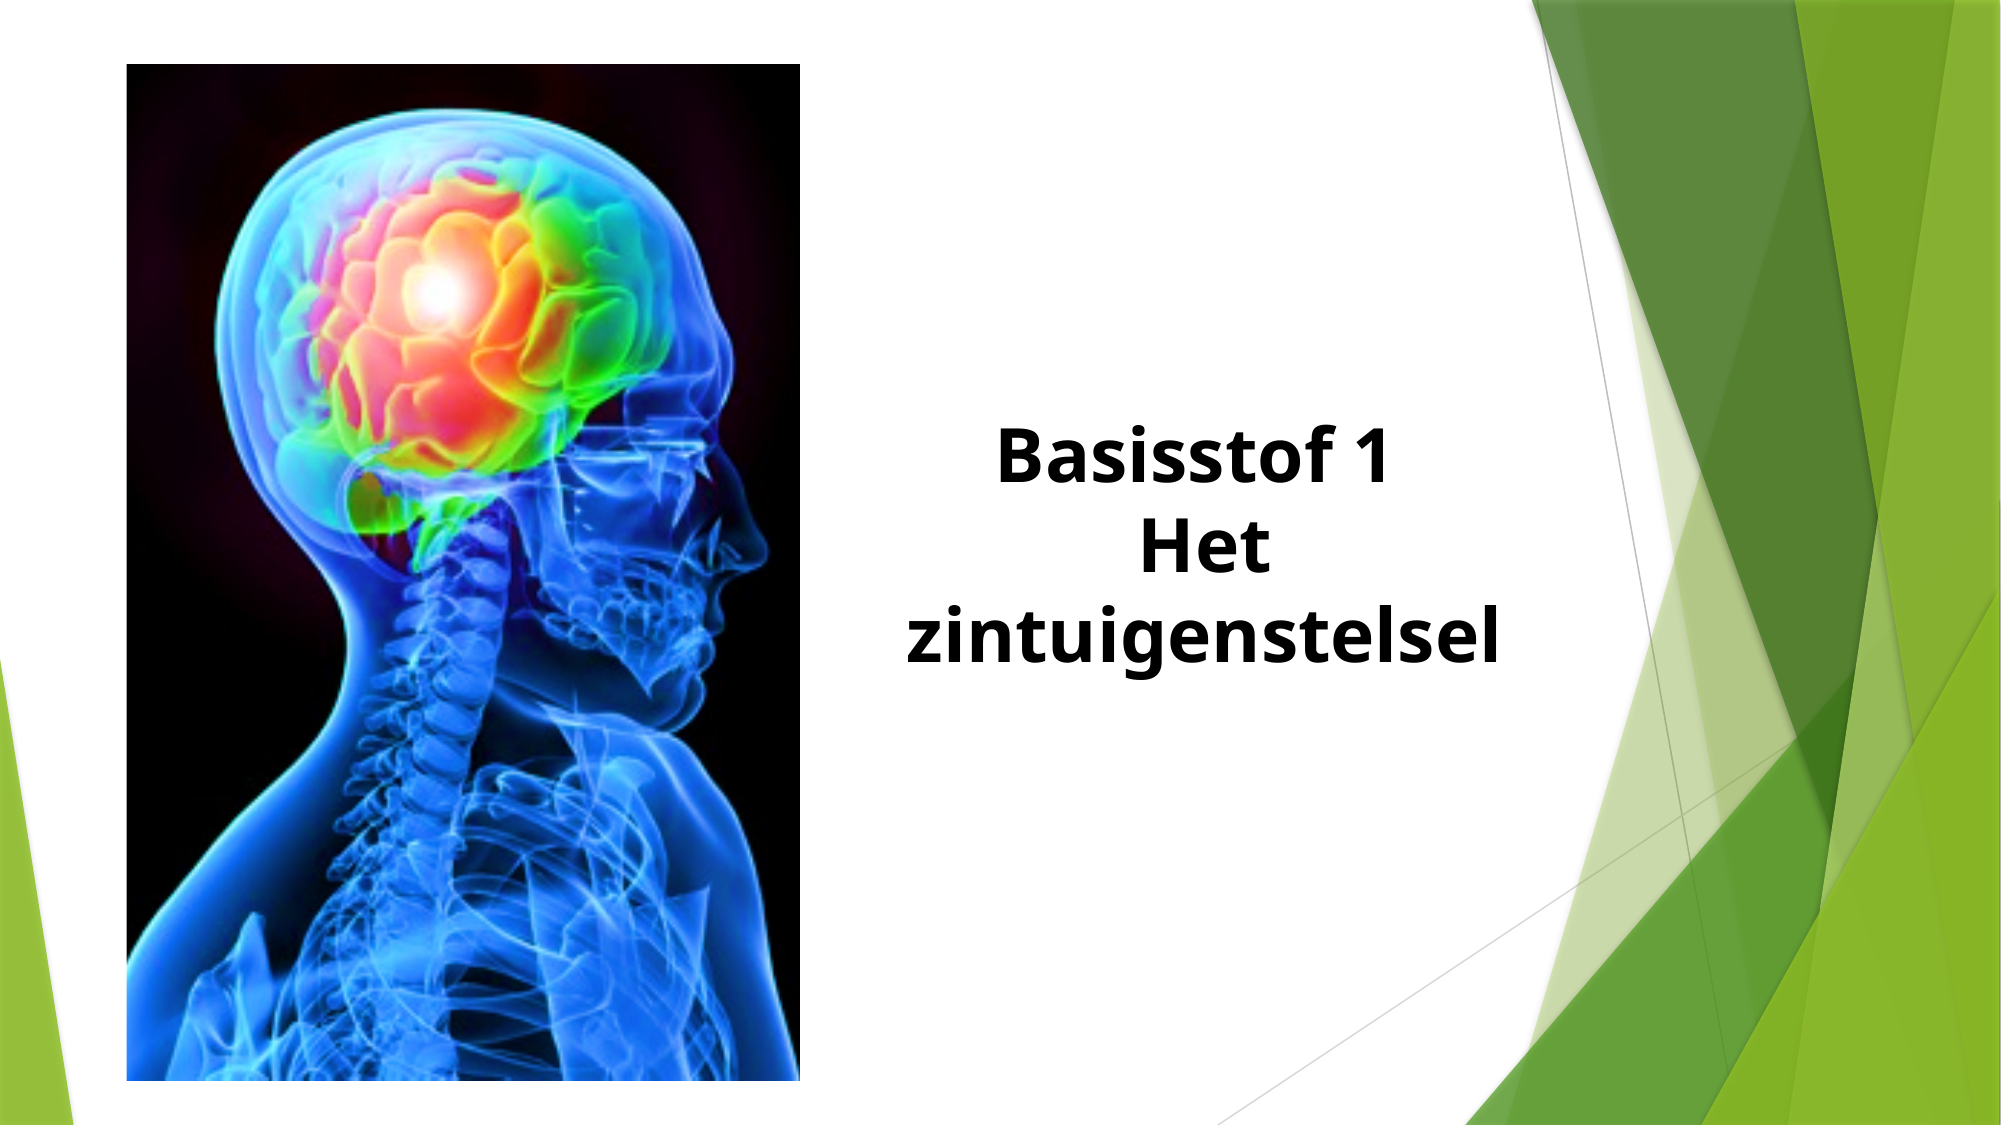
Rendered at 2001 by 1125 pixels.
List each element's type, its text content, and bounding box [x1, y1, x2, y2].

text_box Basisstof 1 Het zintuigenstelsel [845, 422, 1565, 664]
text_box Boek 5 thema 1 [1023, 7, 1591, 82]
picture [126, 63, 801, 1082]
